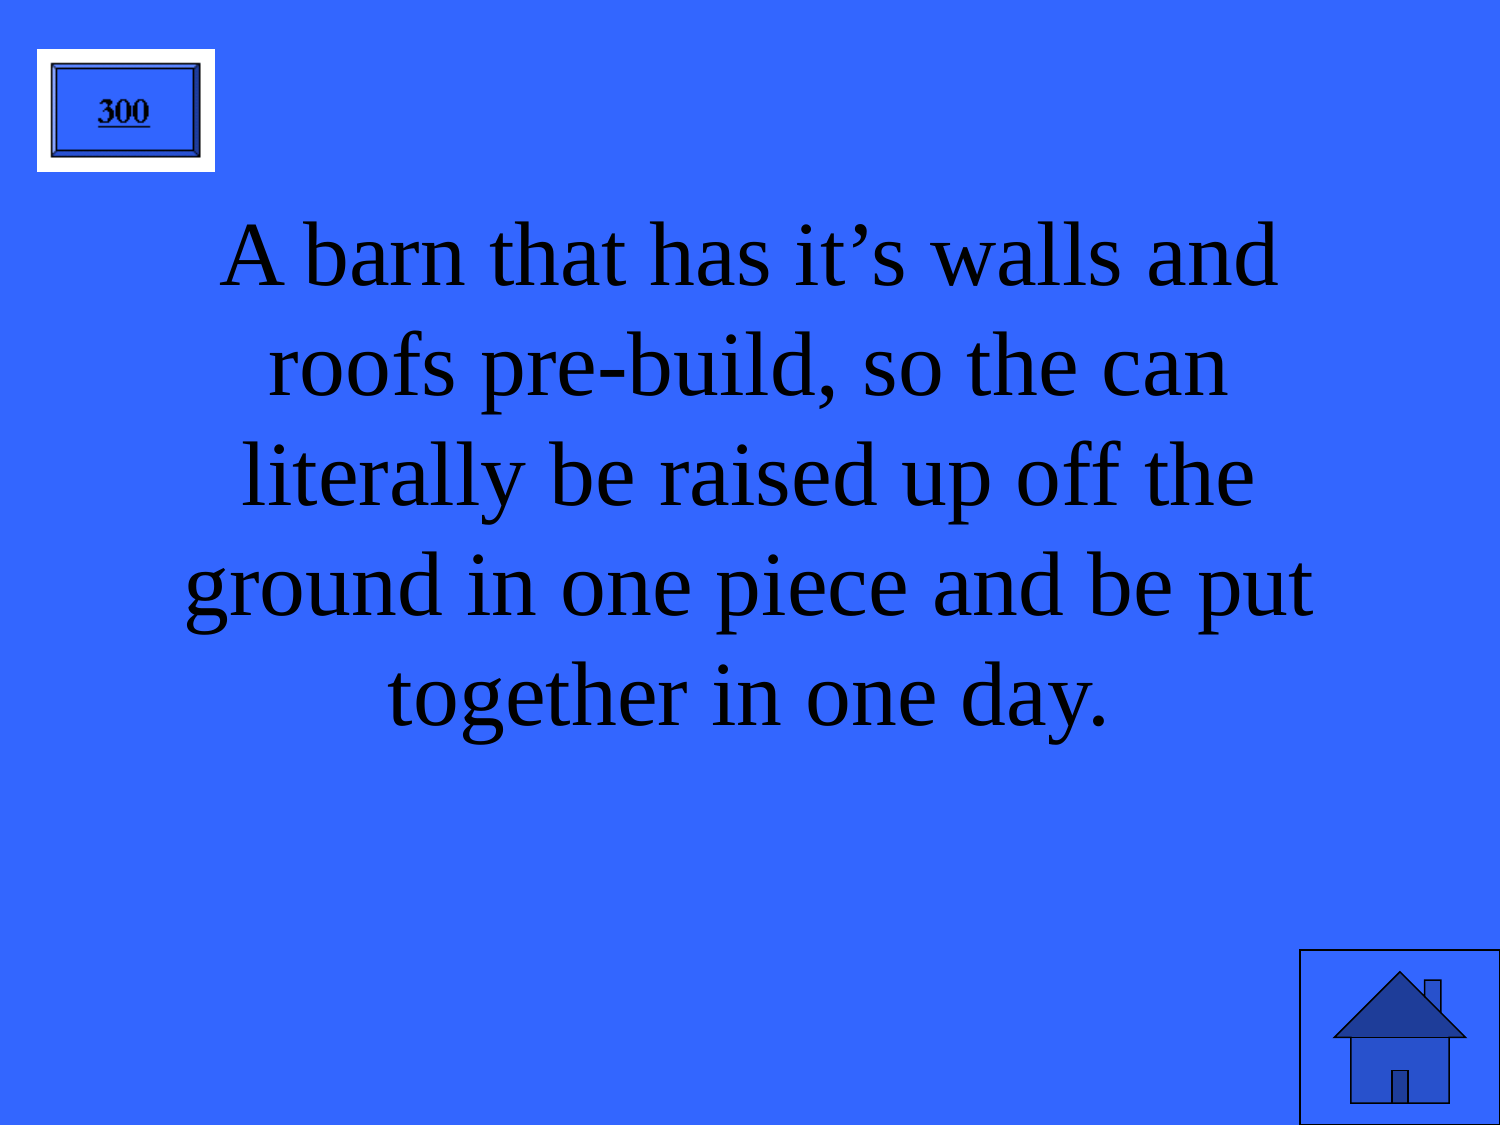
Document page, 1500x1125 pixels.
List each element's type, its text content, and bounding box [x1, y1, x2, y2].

text_box [1299, 950, 1500, 1125]
title A barn that has it’s walls and roofs pre-build, so the can literally be raised up off the ground in one piece and be put together in one day. [112, 375, 1388, 563]
picture [37, 49, 215, 173]
